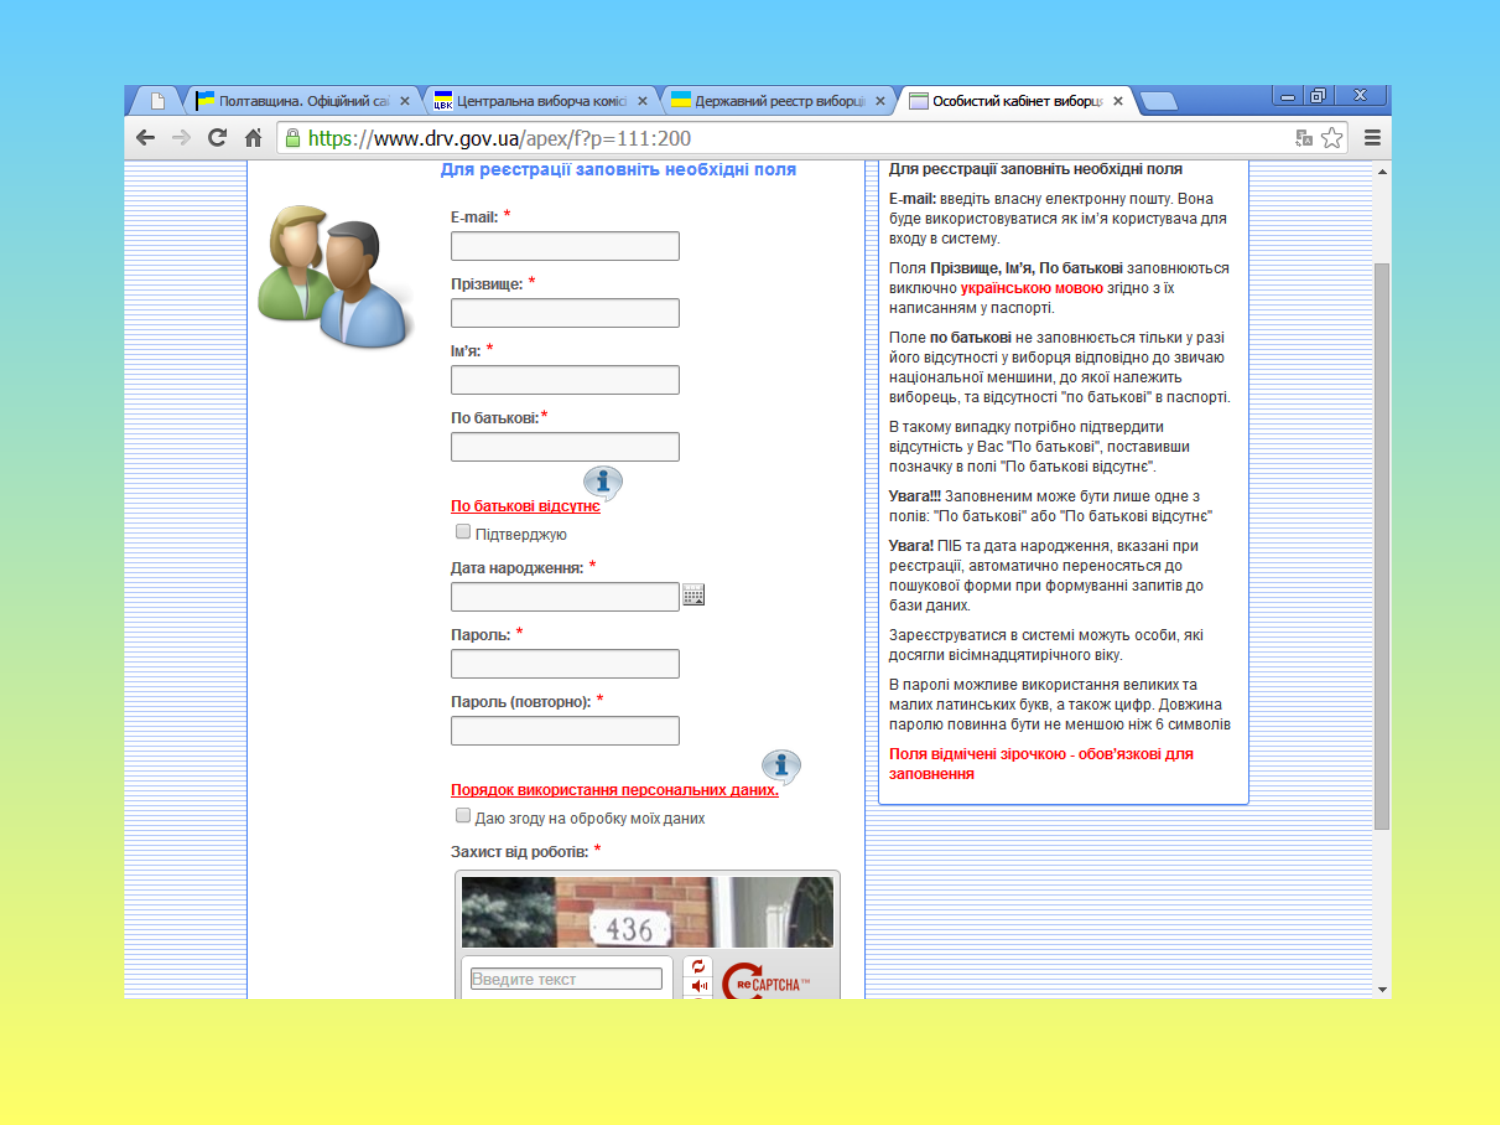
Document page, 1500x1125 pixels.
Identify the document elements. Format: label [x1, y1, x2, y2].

picture [124, 85, 1392, 999]
